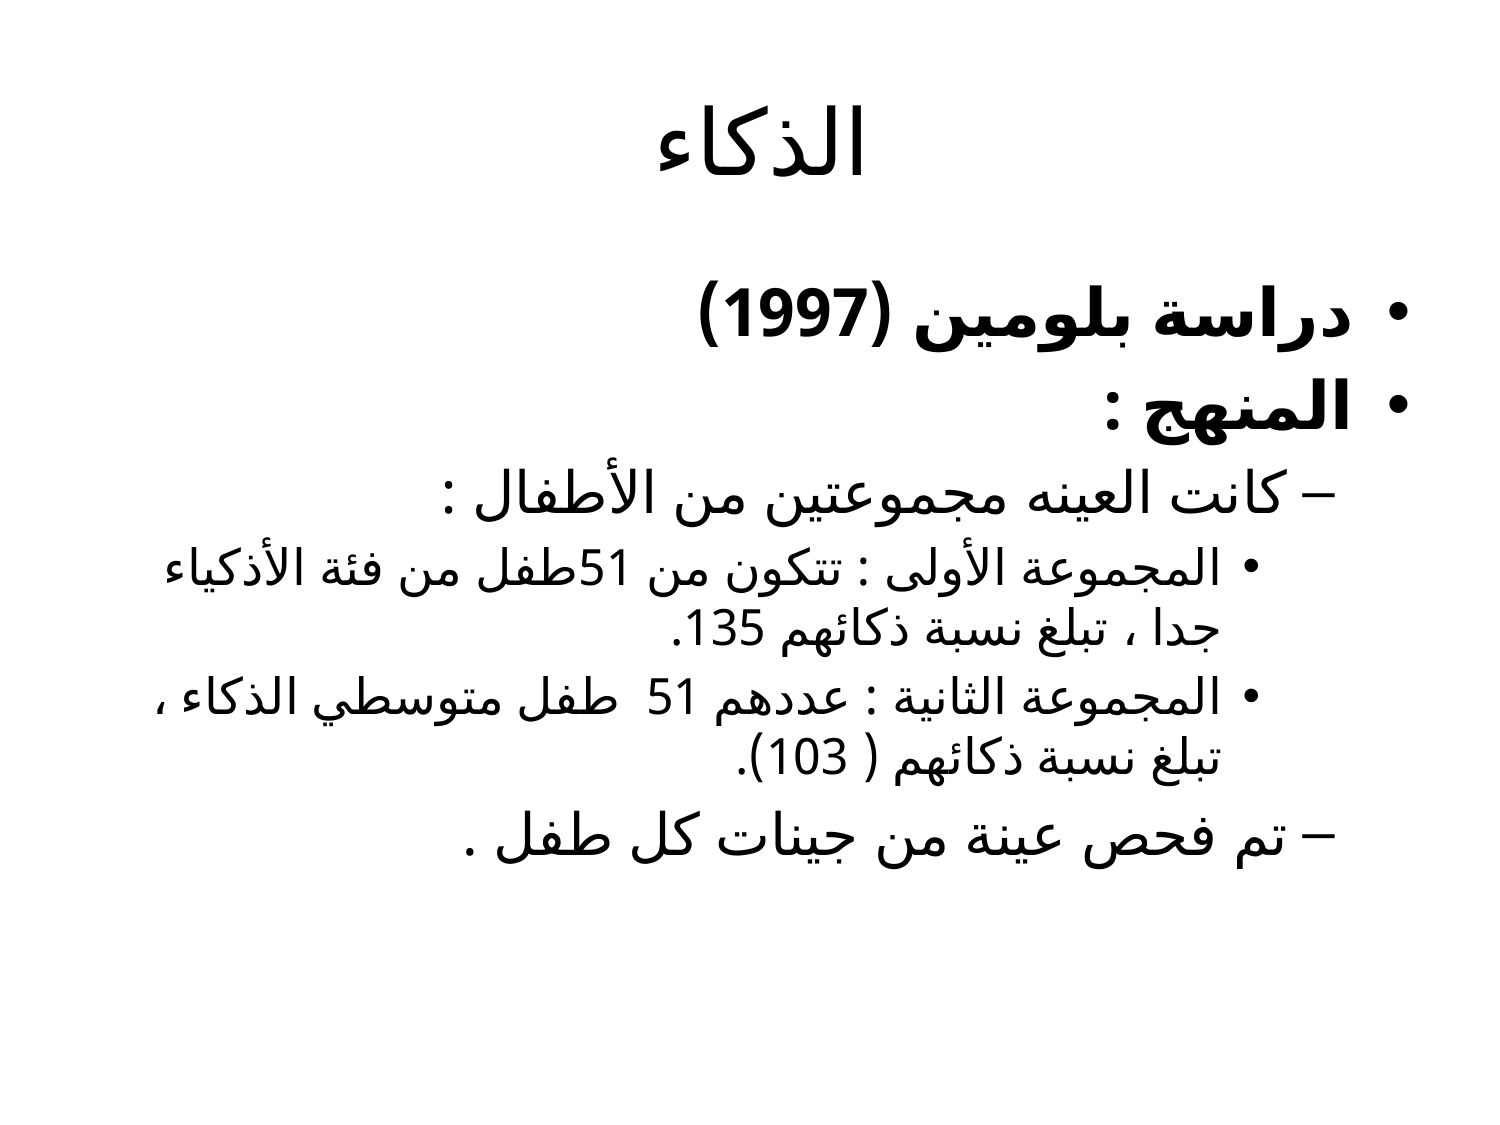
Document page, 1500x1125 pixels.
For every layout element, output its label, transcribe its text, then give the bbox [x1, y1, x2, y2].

title الذكاء [75, 45, 1425, 233]
list دراسة بلومين (1997) المنهج : كانت العينه مجموعتين من الأطفال : المجموعة الأولى : تتكون من 51طفل من فئة الأذكياء جدا ، تبلغ نسبة ذكائهم 135. المجموعة الثانية : عددهم 51 طفل متوسطي الذكاء ، تبلغ نسبة ذكائهم ( 103). تم فحص عينة من جينات كل طفل . [75, 262, 1425, 1005]
